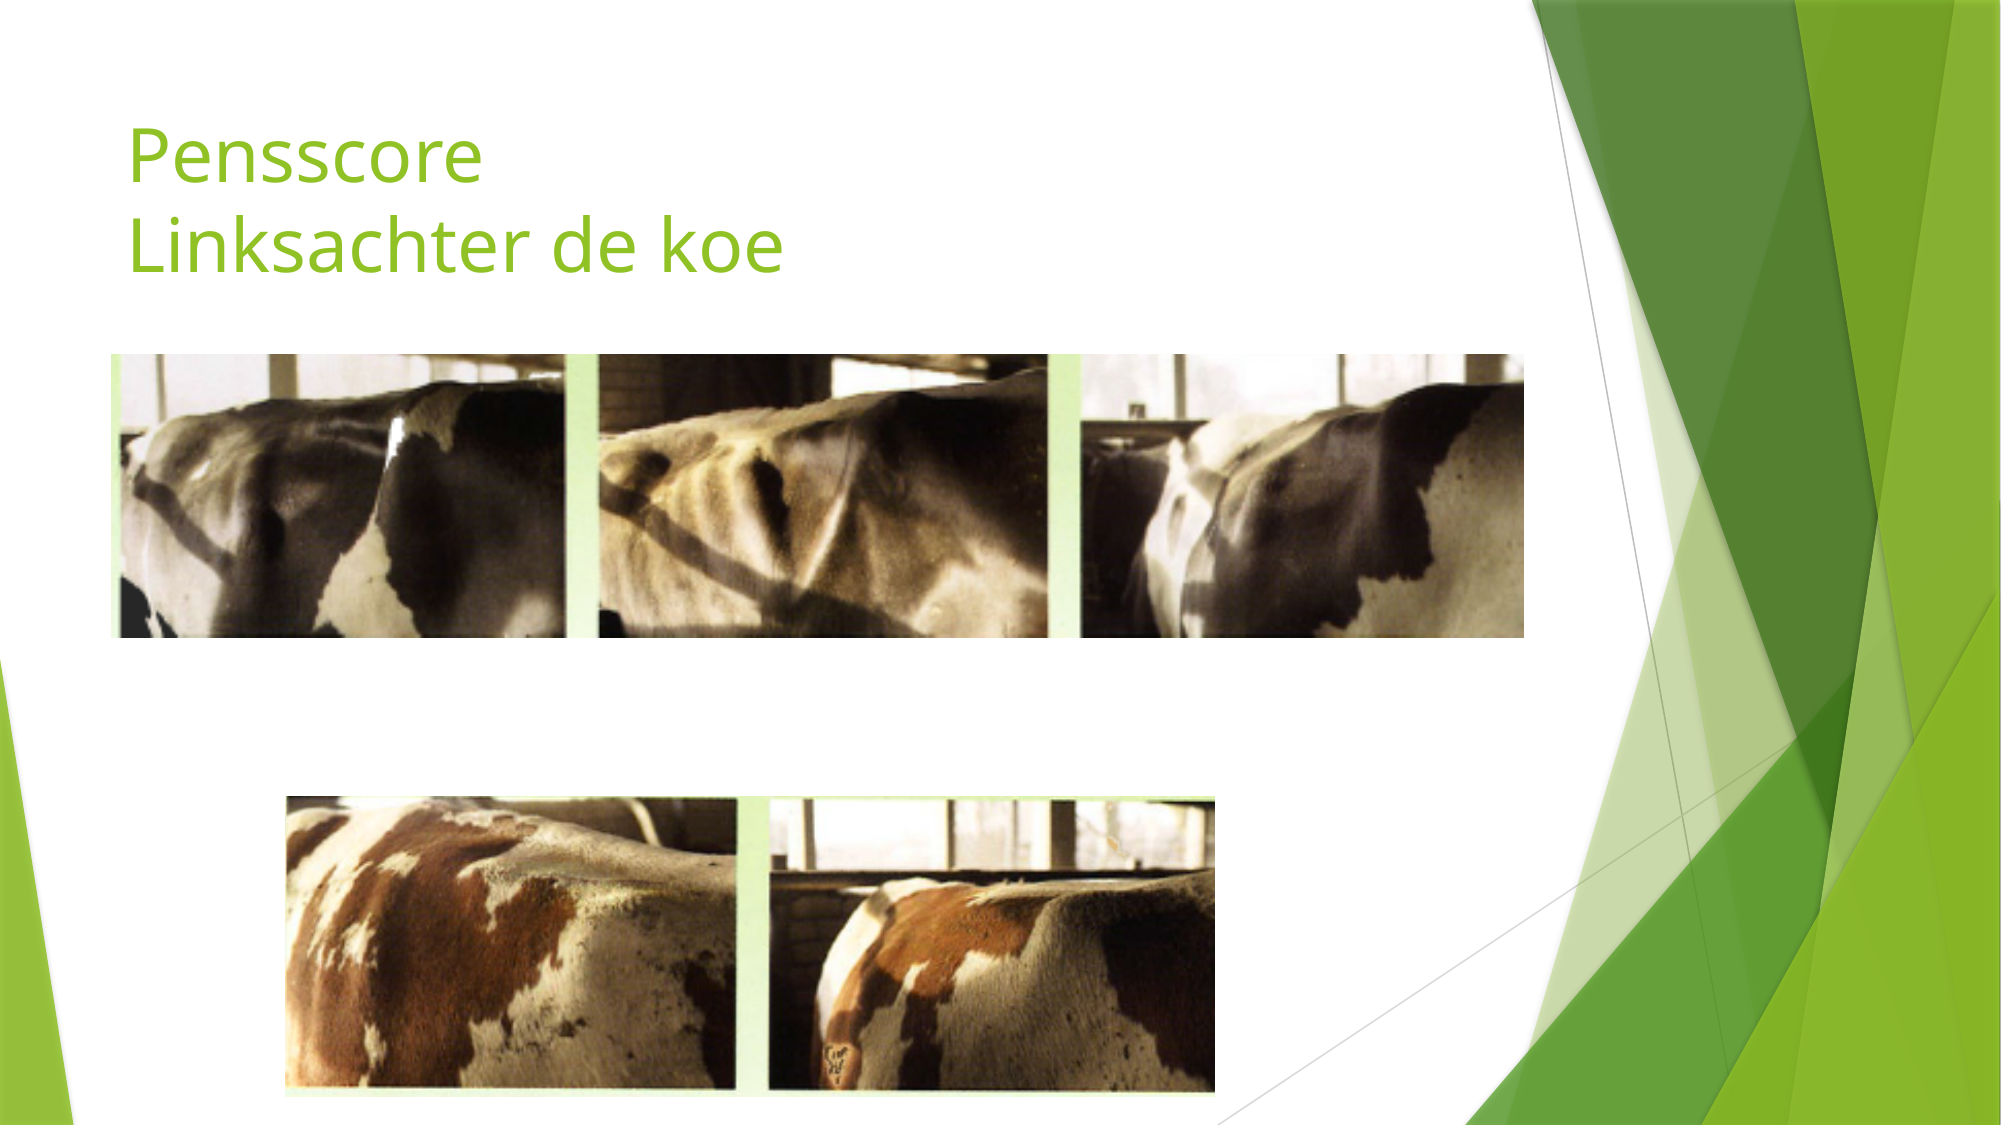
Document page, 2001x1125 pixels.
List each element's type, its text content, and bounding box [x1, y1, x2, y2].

title Pensscore Linksachter de koe [111, 99, 1522, 317]
picture [284, 795, 1216, 1098]
picture [110, 353, 1524, 639]
